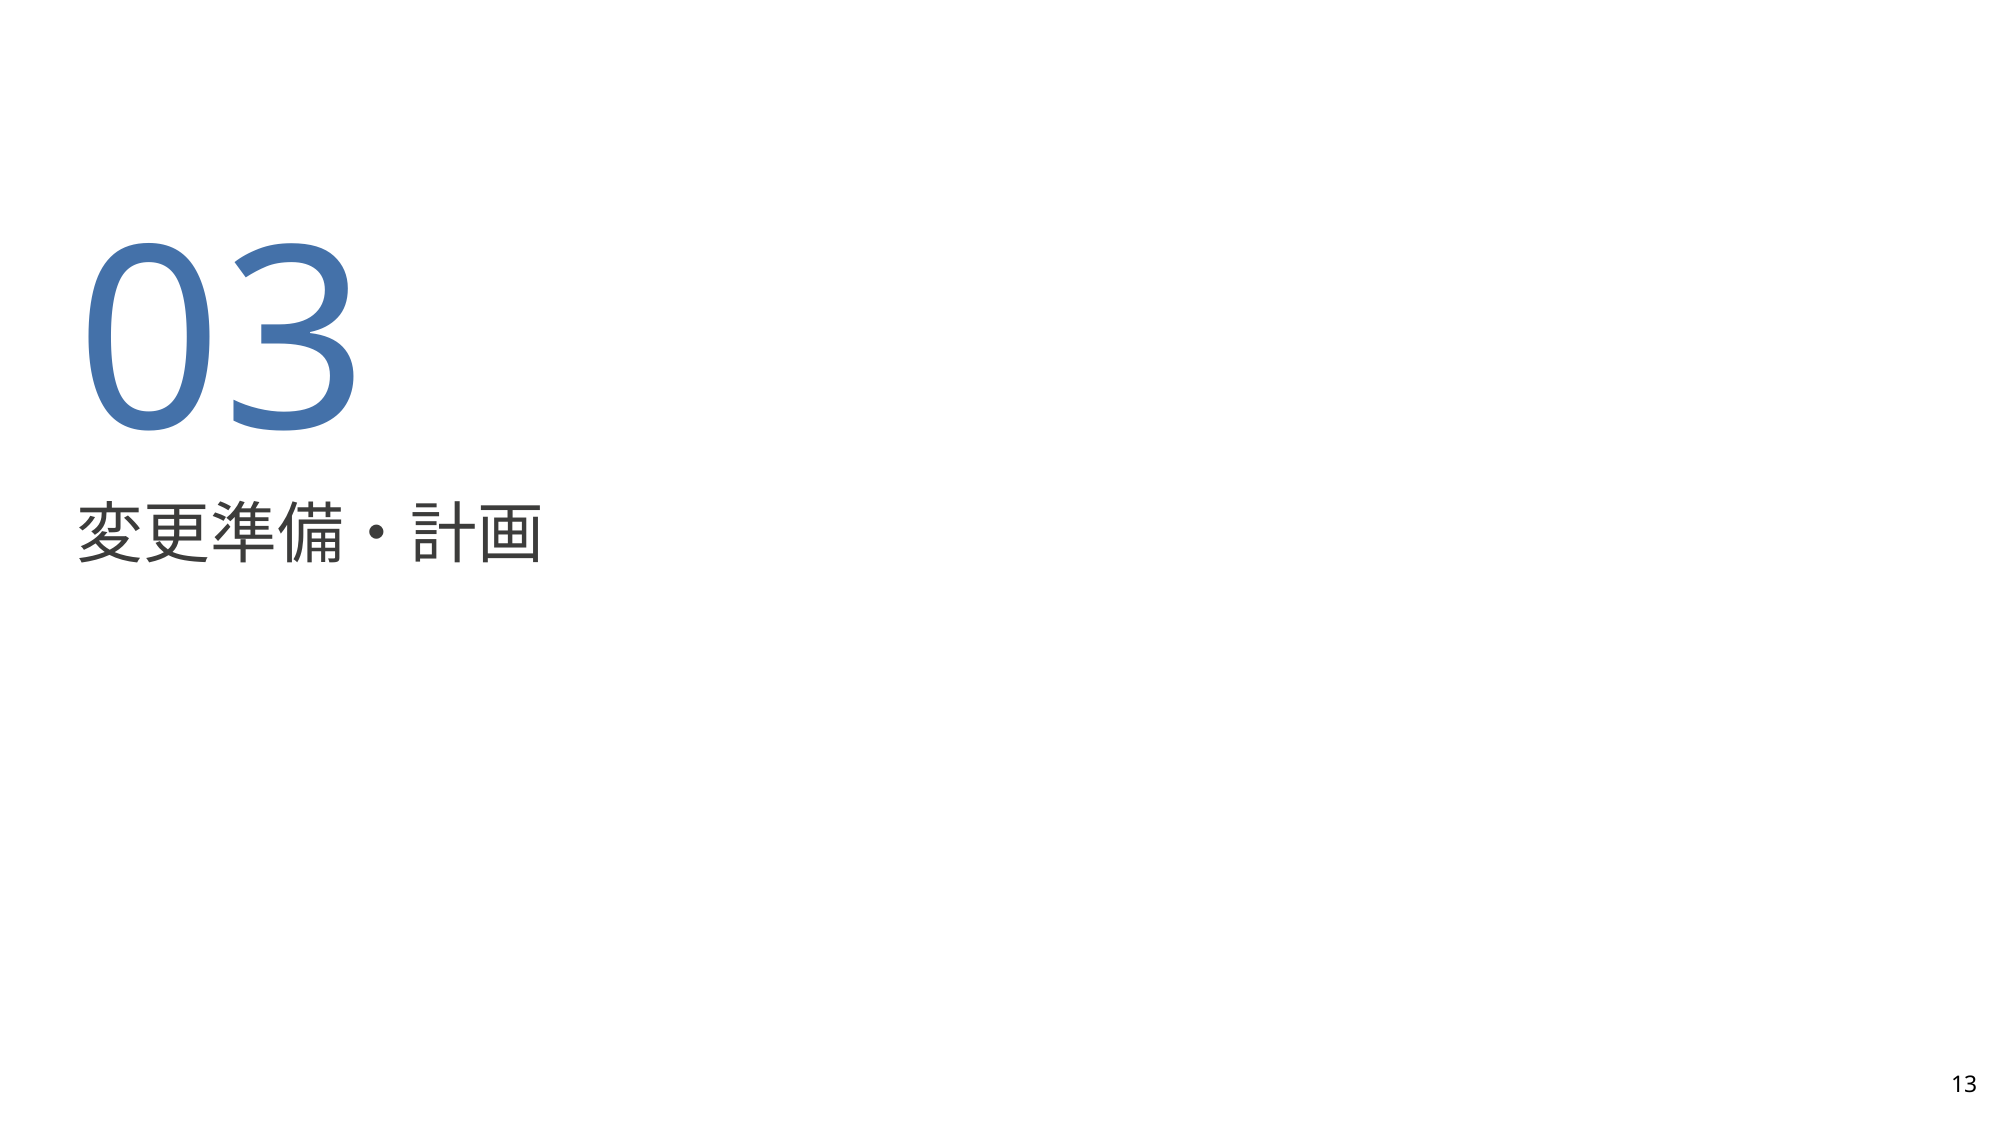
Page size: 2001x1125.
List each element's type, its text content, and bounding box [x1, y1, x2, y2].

list 03 [0, 0, 542, 480]
title 変更準備・計画 [76, 499, 974, 589]
